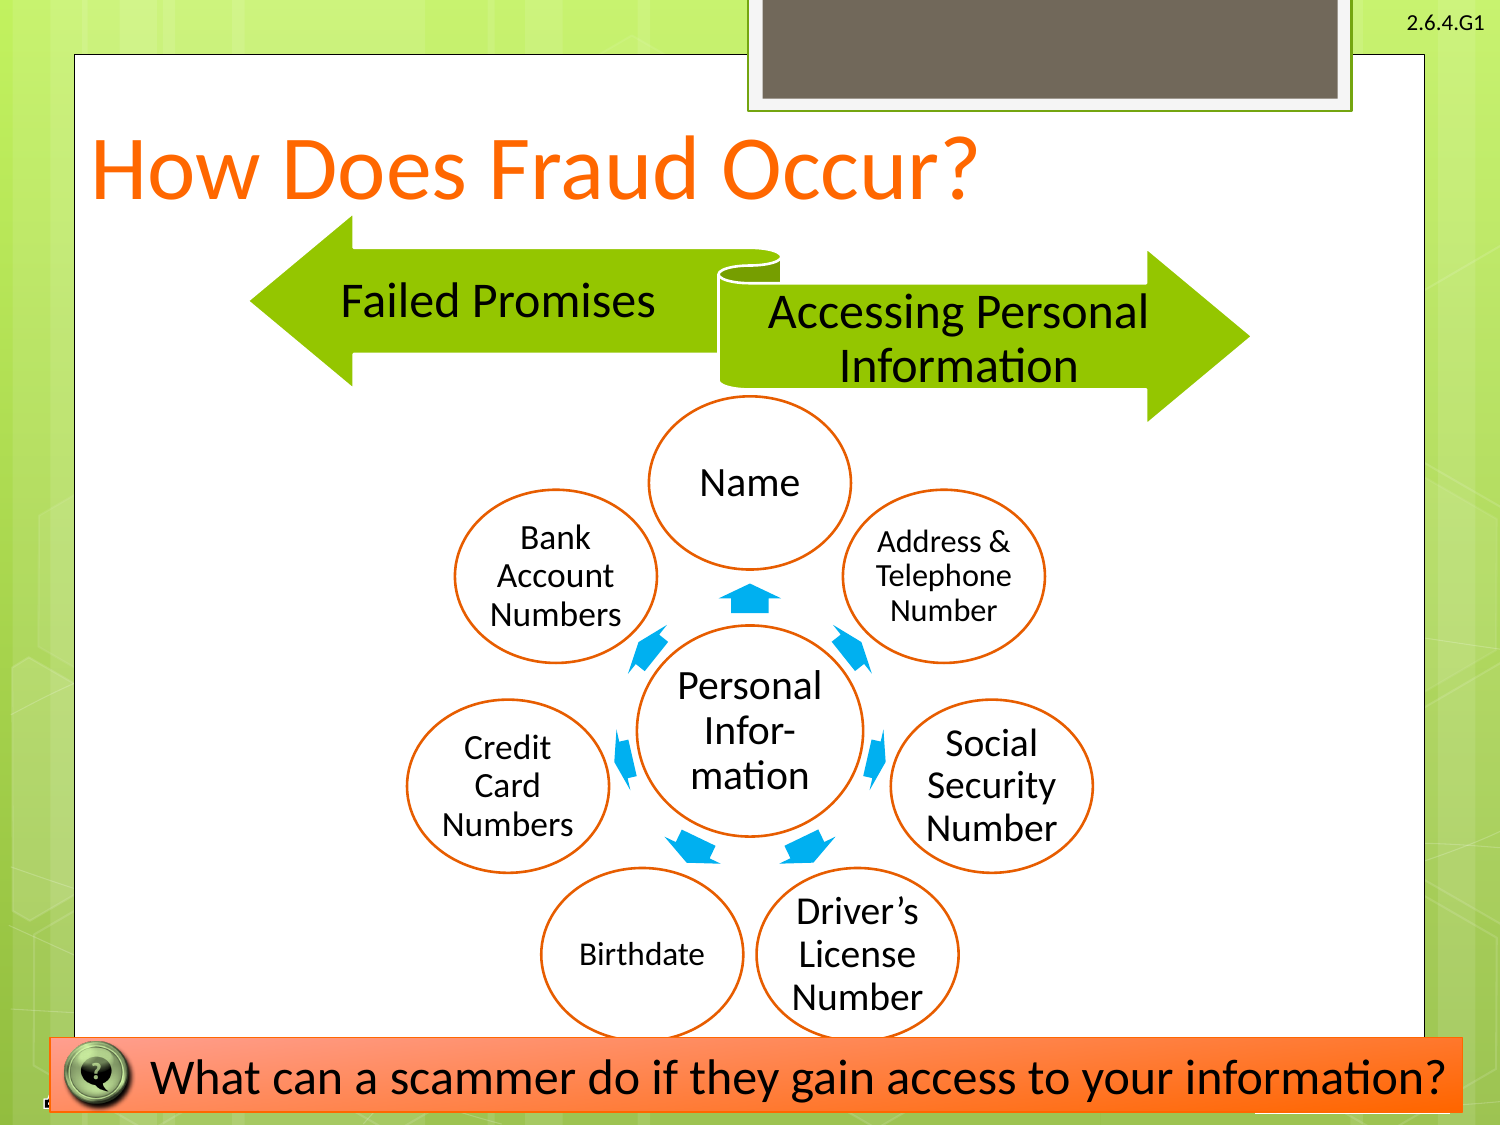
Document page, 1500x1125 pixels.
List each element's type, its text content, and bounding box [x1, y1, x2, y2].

title How Does Fraud Occur? [75, 37, 1228, 225]
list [87, 399, 1413, 1035]
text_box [49, 1037, 1463, 1114]
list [87, 212, 1413, 399]
